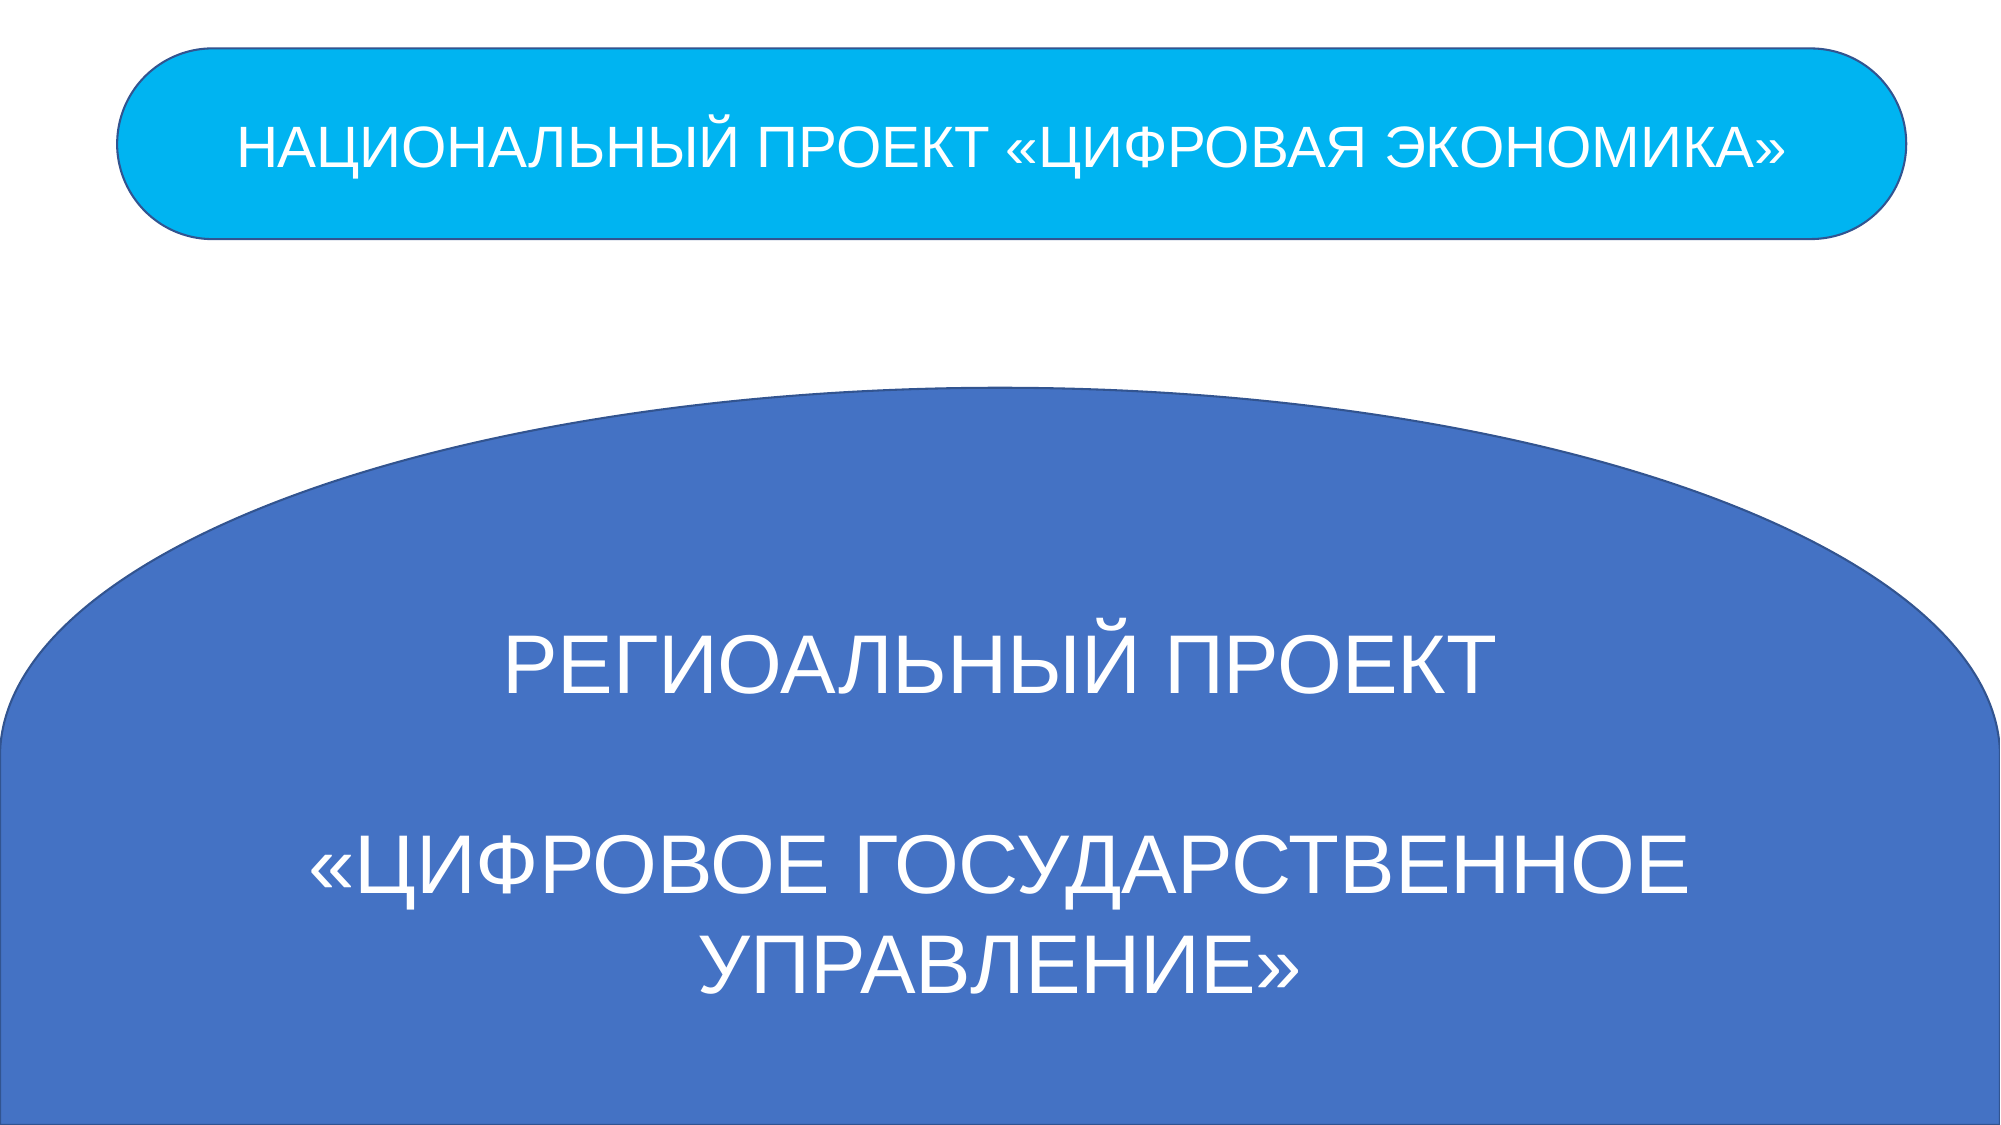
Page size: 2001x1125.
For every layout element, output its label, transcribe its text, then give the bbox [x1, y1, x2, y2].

text_box НАЦИОНАЛЬНЫЙ ПРОЕКТ «ЦИФРОВАЯ ЭКОНОМИКА» [116, 47, 1908, 241]
text_box РЕГИОАЛЬНЫЙ ПРОЕКТ «ЦИФРОВОЕ ГОСУДАРСТВЕННОЕ УПРАВЛЕНИЕ» [0, 386, 2000, 1125]
